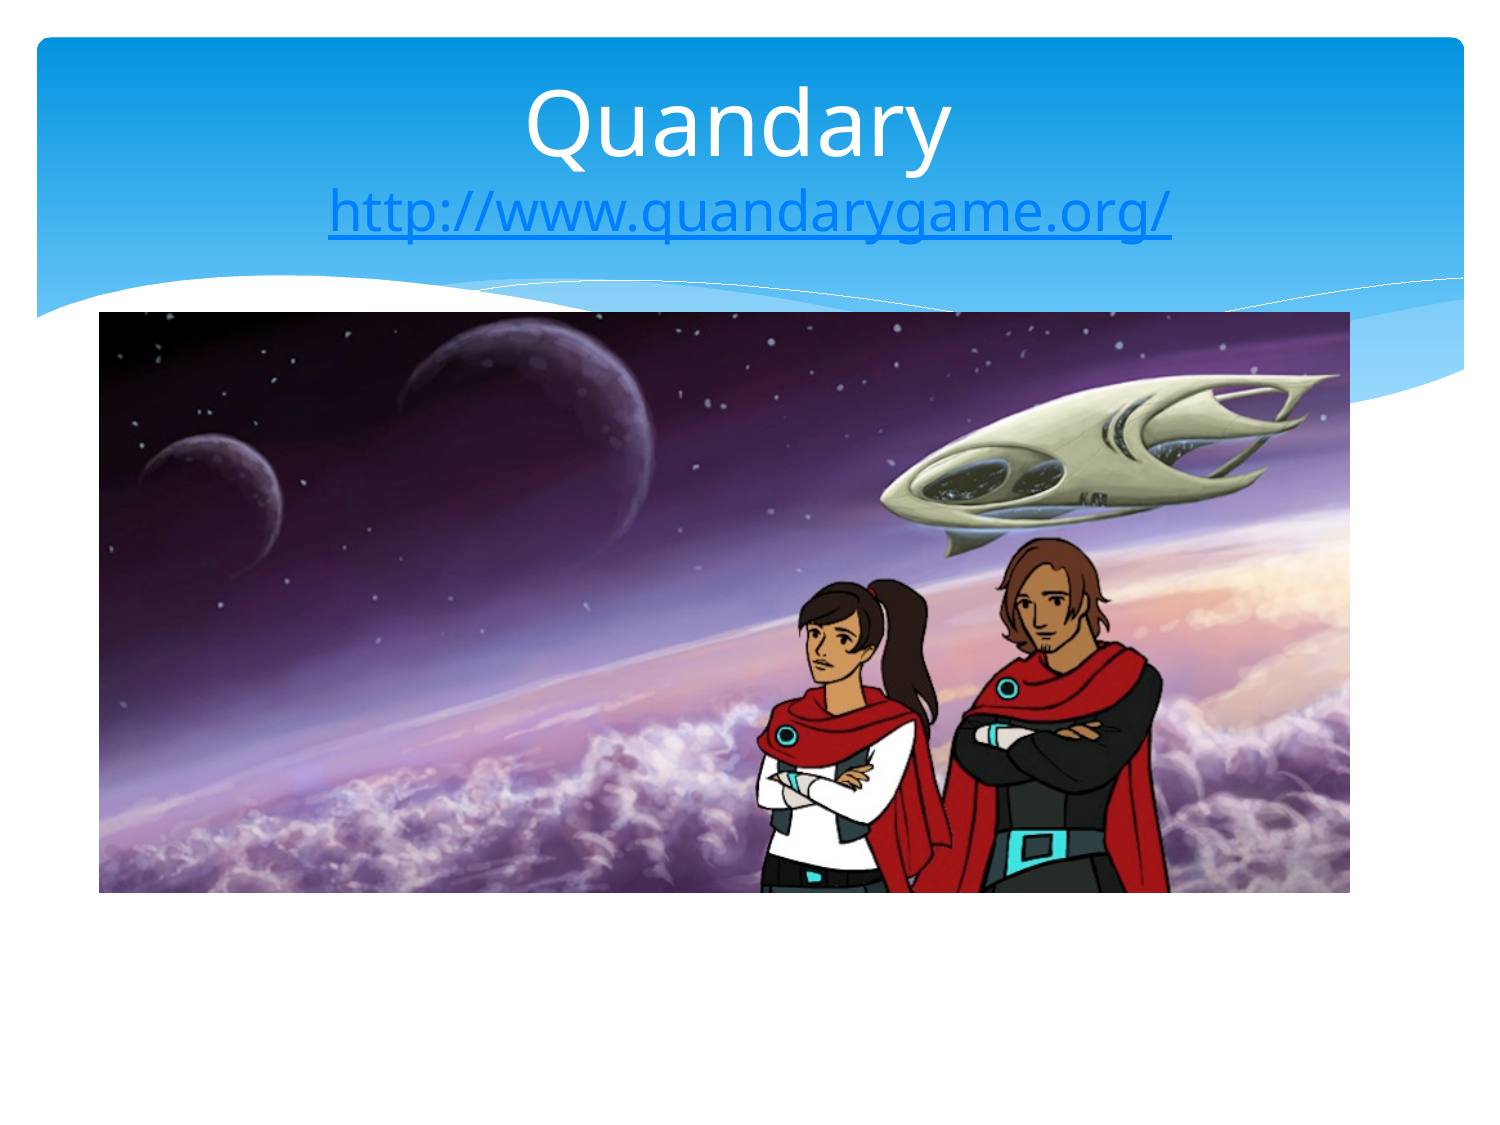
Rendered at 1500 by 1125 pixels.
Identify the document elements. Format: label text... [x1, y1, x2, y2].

title Quandary http://www.quandarygame.org/ [75, 55, 1425, 261]
picture [99, 312, 1351, 893]
